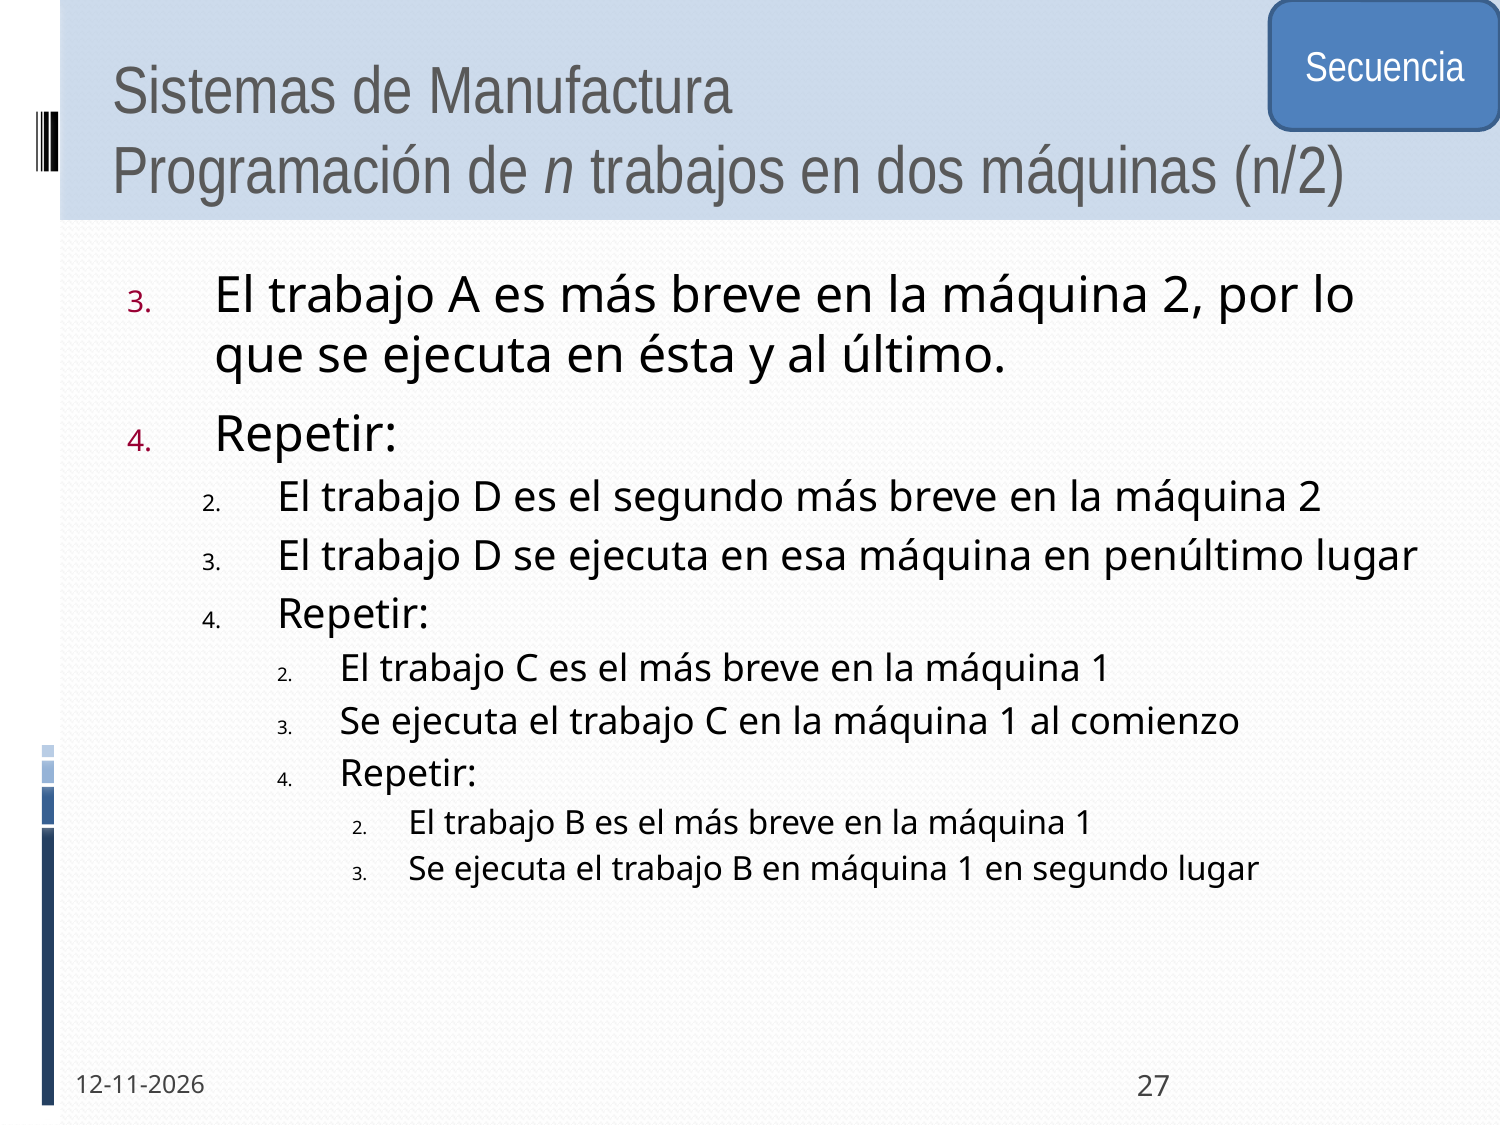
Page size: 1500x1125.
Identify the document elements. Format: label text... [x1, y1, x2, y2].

slide_number 27 [1045, 1046, 1171, 1107]
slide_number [75, 1042, 243, 1103]
title Sistemas de Manufactura Programación de n trabajos en dos máquinas (n/2) [111, 18, 1436, 207]
list El trabajo A es más breve en la máquina 2, por lo que se ejecuta en ésta y al último. Repetir: El trabajo D es el segundo más breve en la máquina 2 El trabajo D se ejecuta en esa máquina en penúltimo lugar Repetir: El trabajo C es el más breve en la máquina 1 Se ejecuta el trabajo C en la máquina 1 al comienzo Repetir: El trabajo B es el más breve en la máquina 1 Se ejecuta el trabajo B en máquina 1 en segundo lugar [111, 255, 1436, 1038]
text_box Secuencia [1267, 0, 1500, 132]
